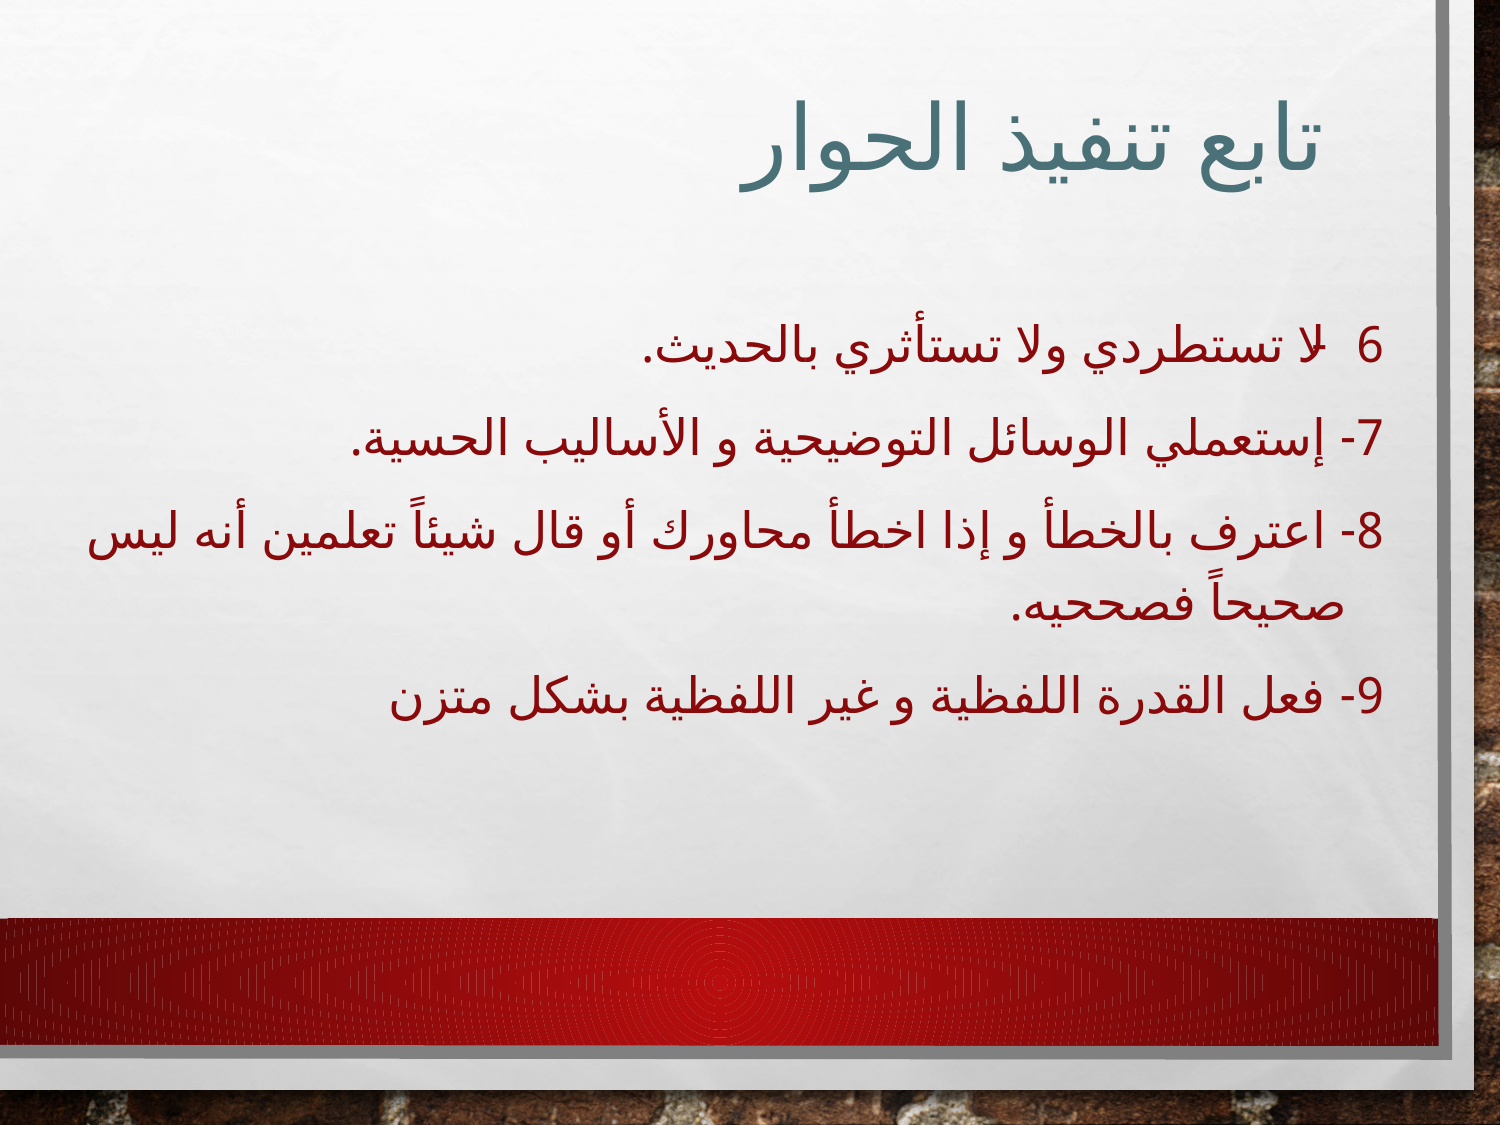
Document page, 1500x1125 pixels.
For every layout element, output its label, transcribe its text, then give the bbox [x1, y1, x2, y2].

title تابع تنفيذ الحوار [84, 46, 1364, 236]
picture [0, 0, 1500, 1125]
list 6- لا تستطردي ولا تستأثري بالحديث. 7- إستعملي الوسائل التوضيحية و الأساليب الحسية. 8- اعترف بالخطأ و إذا اخطأ محاورك أو قال شيئاً تعلمين أنه ليس صحيحاً فصححيه. 9- فعل القدرة اللفظية و غير اللفظية بشكل متزن [49, 236, 1400, 789]
